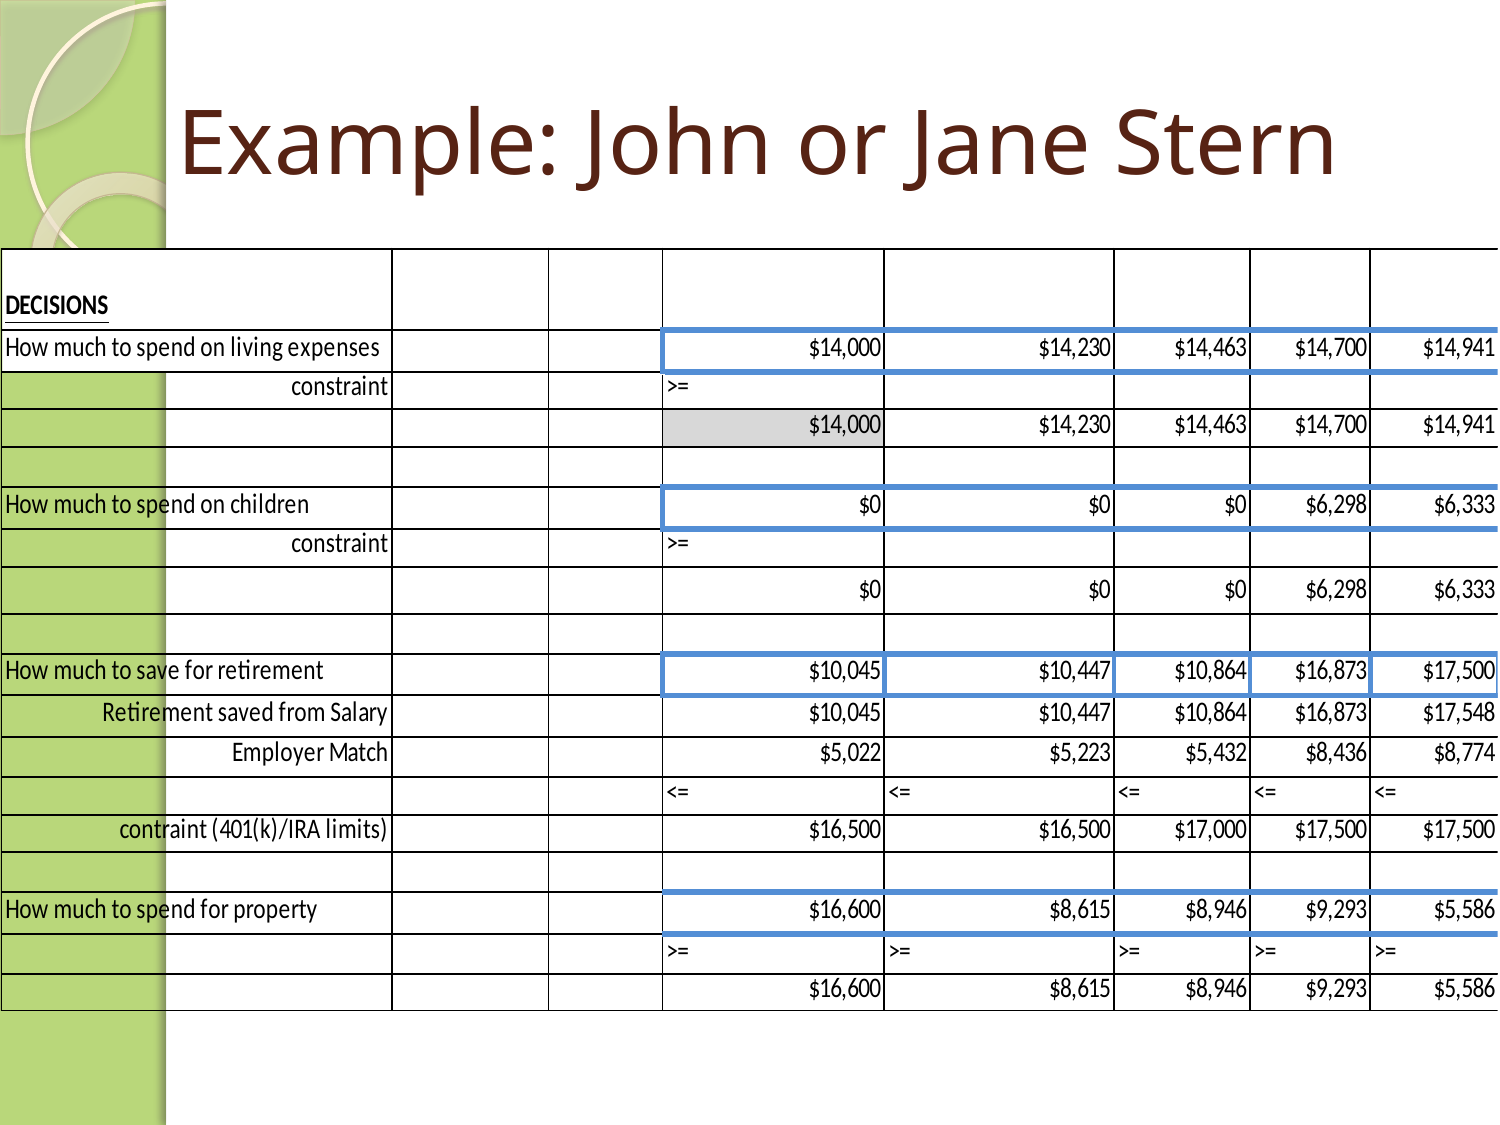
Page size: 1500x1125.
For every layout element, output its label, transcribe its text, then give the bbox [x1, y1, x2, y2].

picture [0, 247, 1500, 1013]
title Example: John or Jane Stern [162, 45, 1393, 233]
